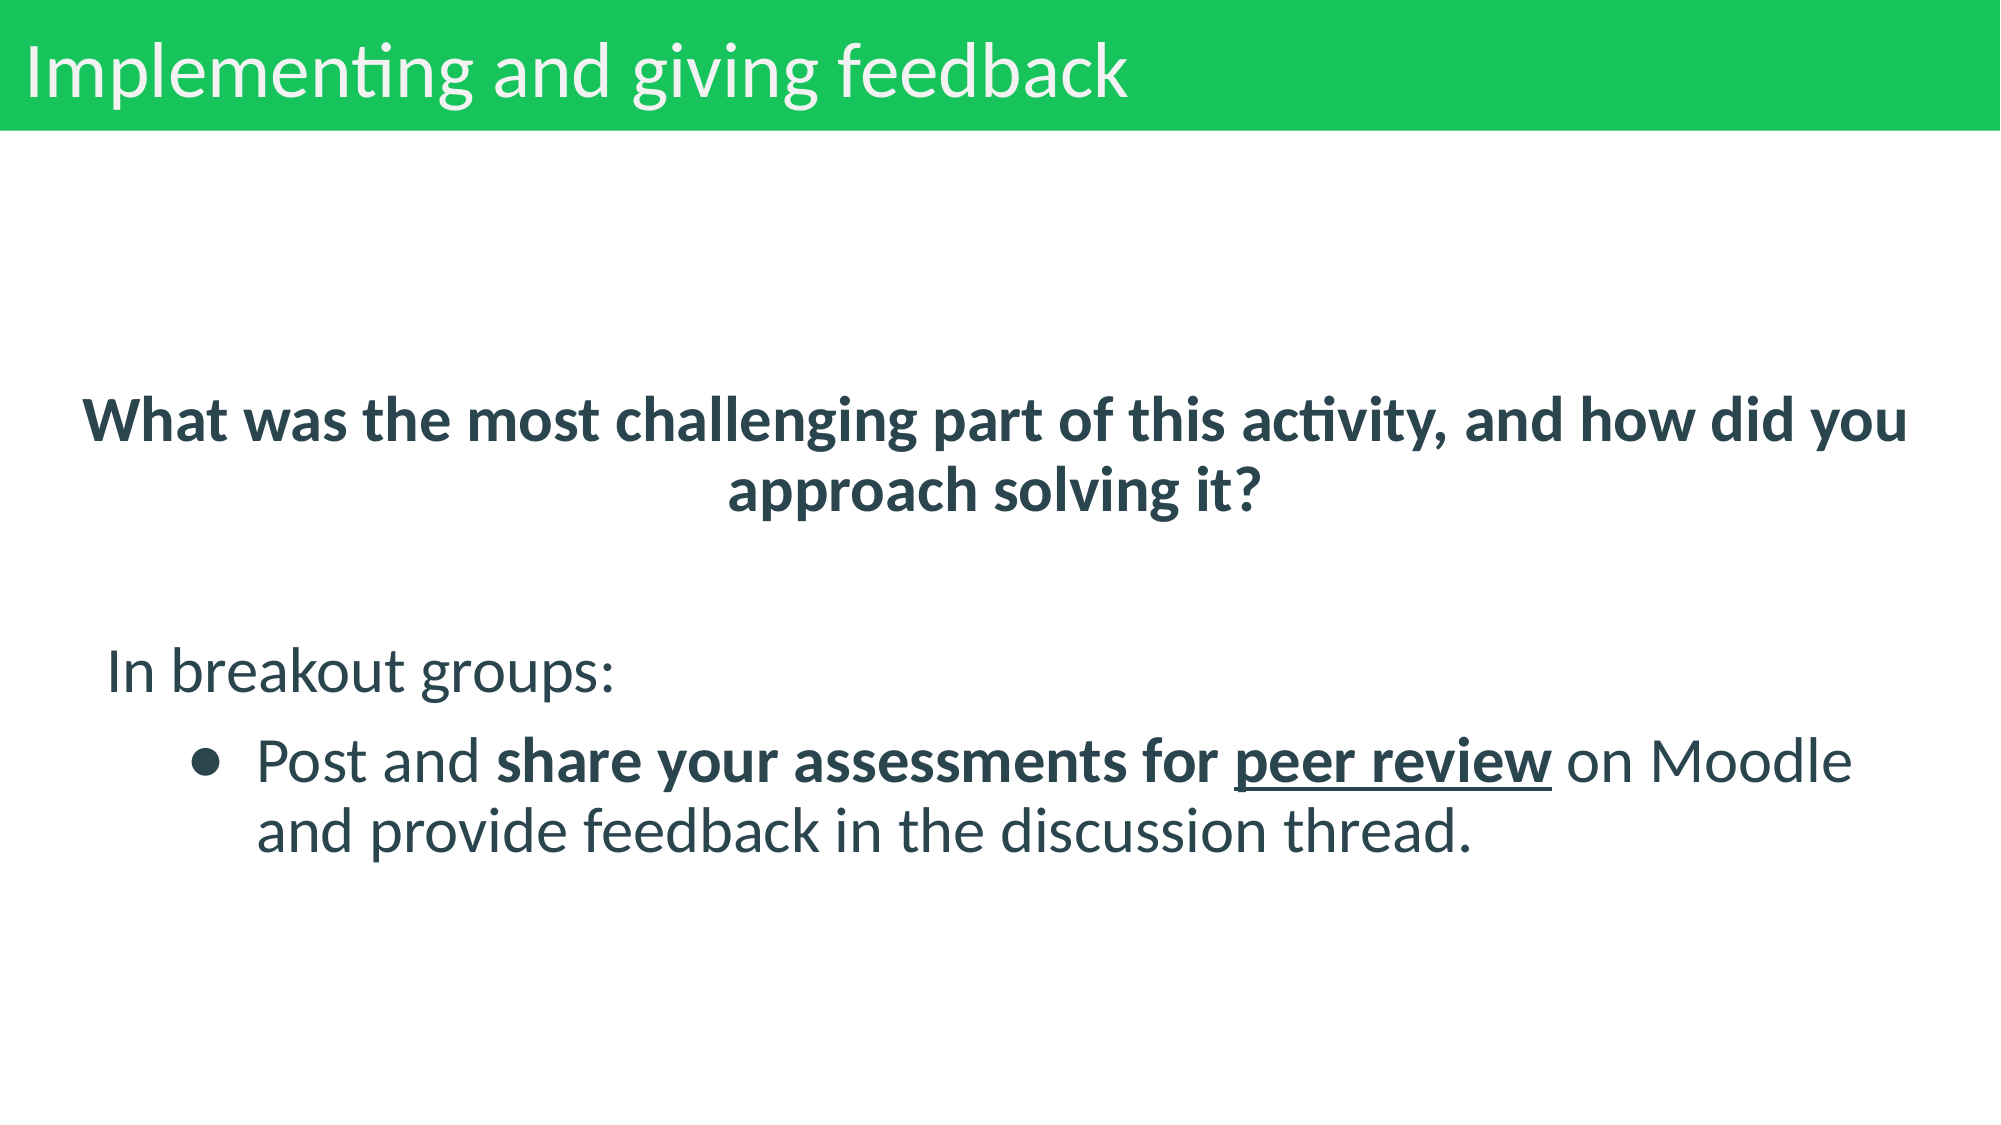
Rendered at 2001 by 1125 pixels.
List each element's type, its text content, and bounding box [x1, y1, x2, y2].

title Implementing and giving feedback [16, 13, 1976, 131]
list What was the most challenging part of this activity, and how did you approach solving it? In breakout groups: Post and share your assessments for peer review on Moodle and provide feedback in the discussion thread. [16, 144, 1976, 1108]
